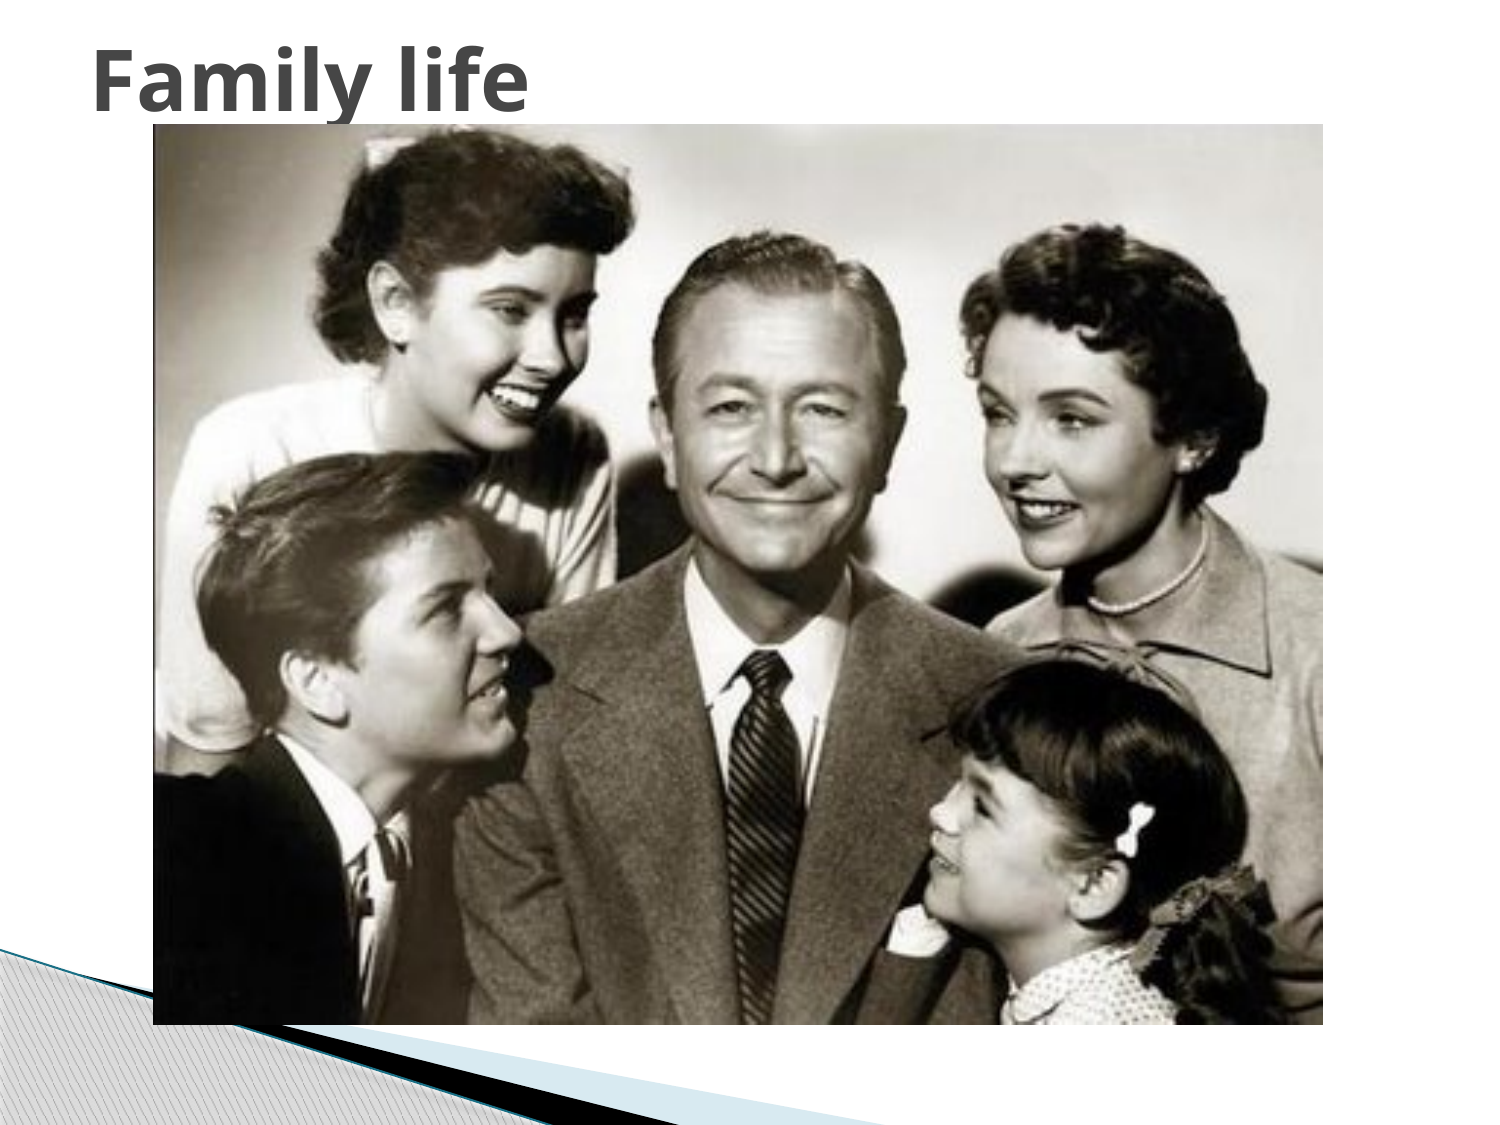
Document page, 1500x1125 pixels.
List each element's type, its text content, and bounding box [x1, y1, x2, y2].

picture [153, 124, 1323, 1026]
title Family life [75, 0, 1425, 155]
